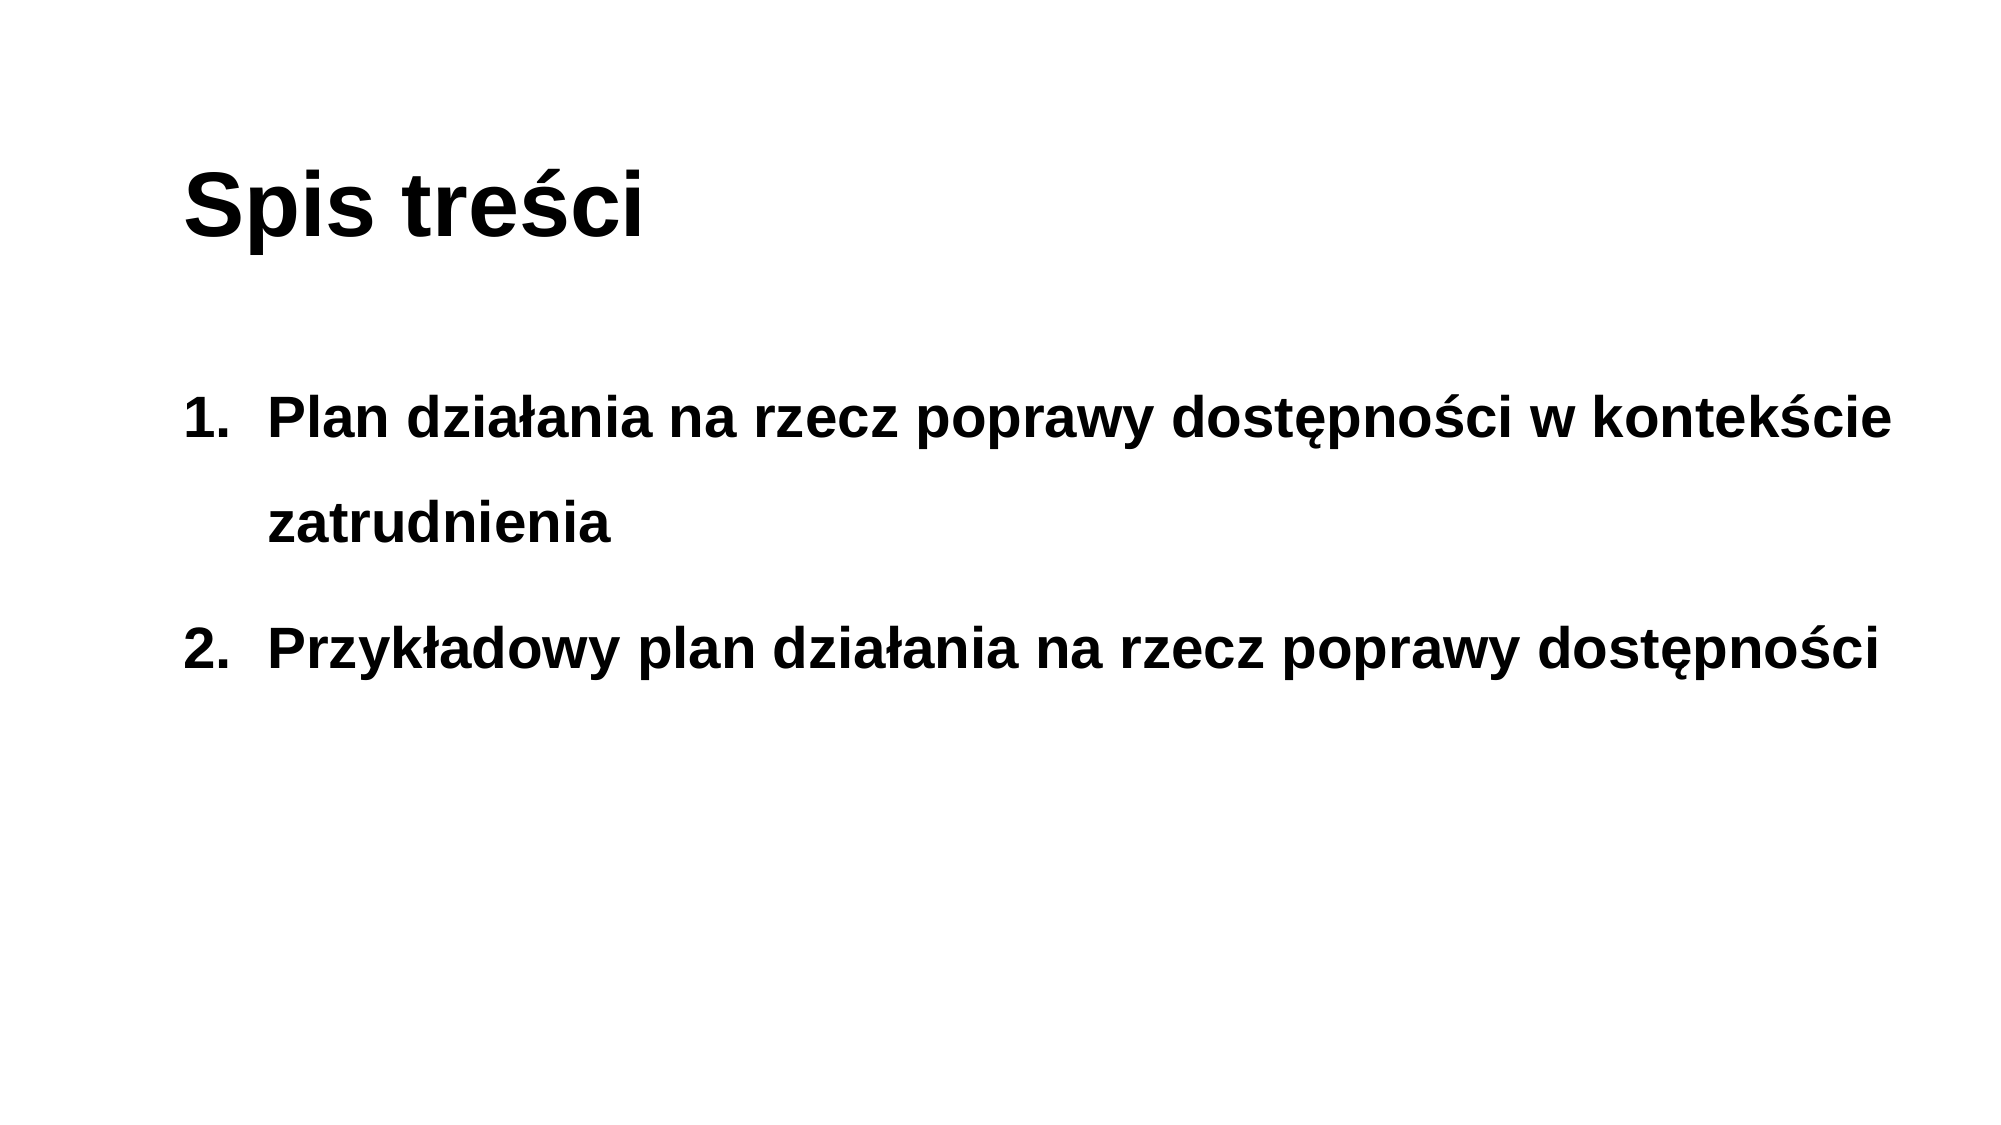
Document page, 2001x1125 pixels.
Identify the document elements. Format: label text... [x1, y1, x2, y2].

text_box Spis treści [168, 149, 1669, 264]
text_box Plan działania na rzecz poprawy dostępności w kontekście zatrudnienia Przykładowy plan działania na rzecz poprawy dostępności [168, 336, 1936, 549]
